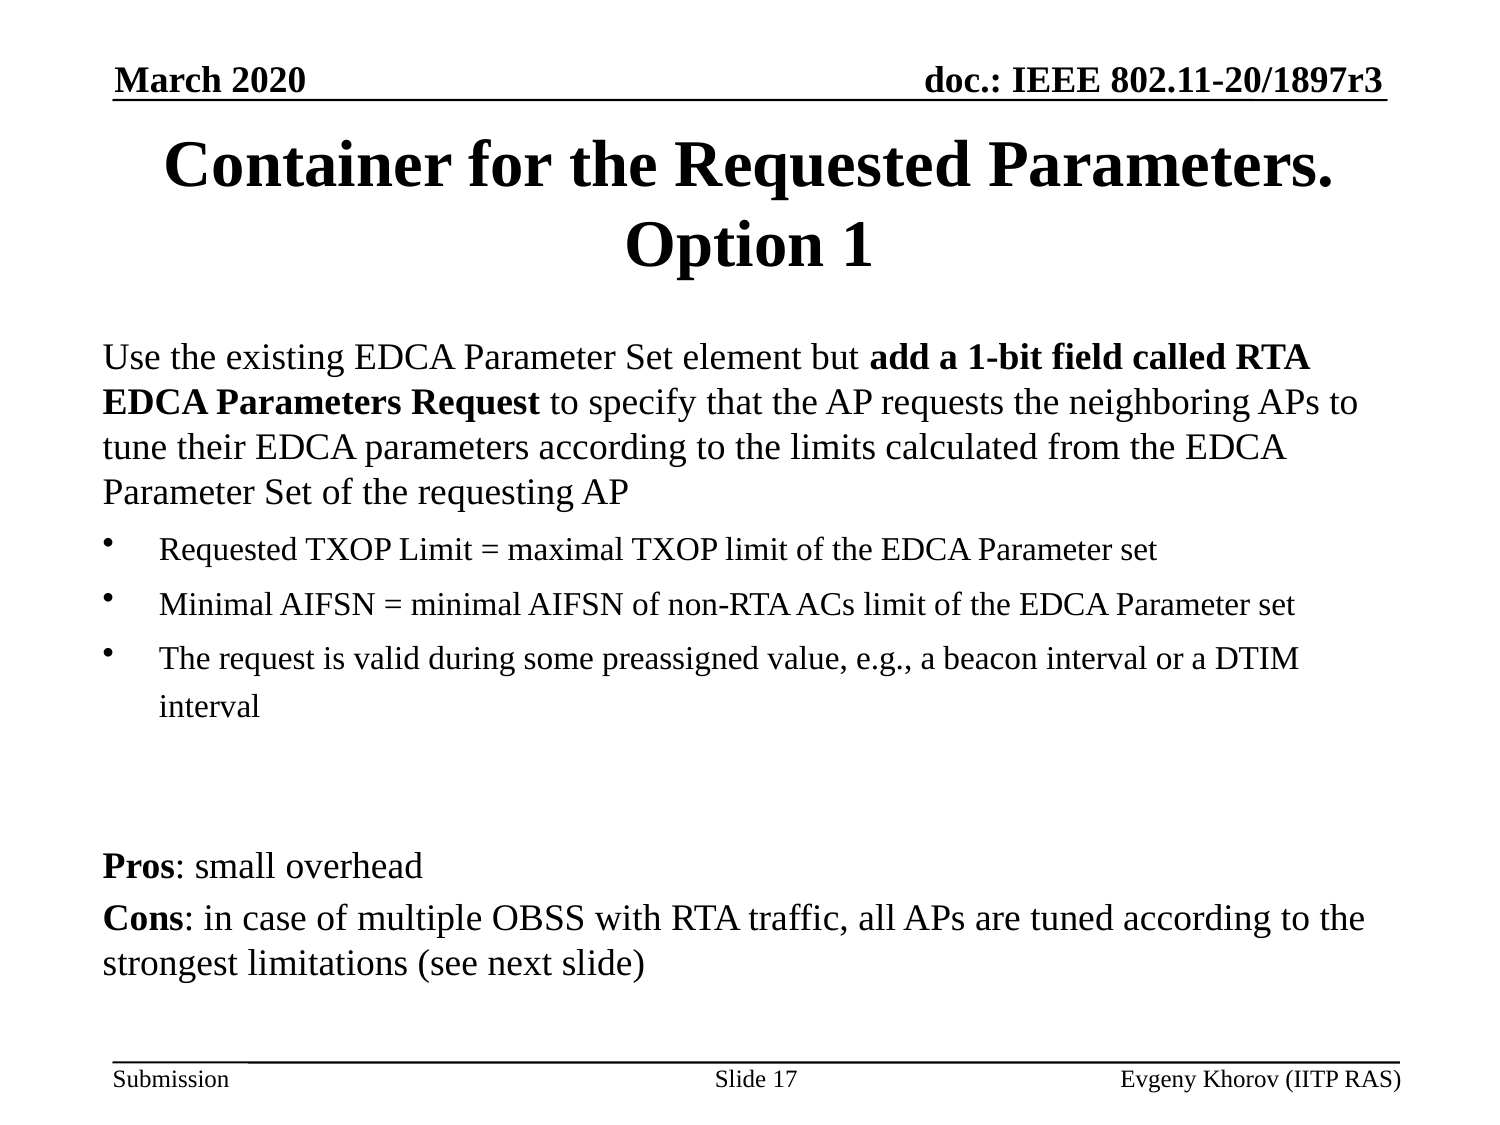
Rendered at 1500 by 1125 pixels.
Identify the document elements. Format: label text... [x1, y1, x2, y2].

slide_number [114, 54, 309, 101]
title Container for the Requested Parameters. Option 1 [112, 112, 1388, 288]
footer Evgeny Khorov (IITP RAS) [949, 1061, 1402, 1093]
slide_number Slide 17 [712, 1061, 800, 1093]
list Use the existing EDCA Parameter Set element but add a 1-bit field called RTA EDCA Parameters Request to specify that the AP requests the neighboring APs to tune their EDCA parameters according to the limits calculated from the EDCA Parameter Set of the requesting AP Requested TXOP Limit = maximal TXOP limit of the EDCA Parameter set Minimal AIFSN = minimal AIFSN of non-RTA ACs limit of the EDCA Parameter set The request is valid during some preassigned value, e.g., a beacon interval or a DTIM interval Pros: small overhead Cons: in case of multiple OBSS with RTA traffic, all APs are tuned according to the strongest limitations (see next slide) [87, 324, 1426, 1038]
